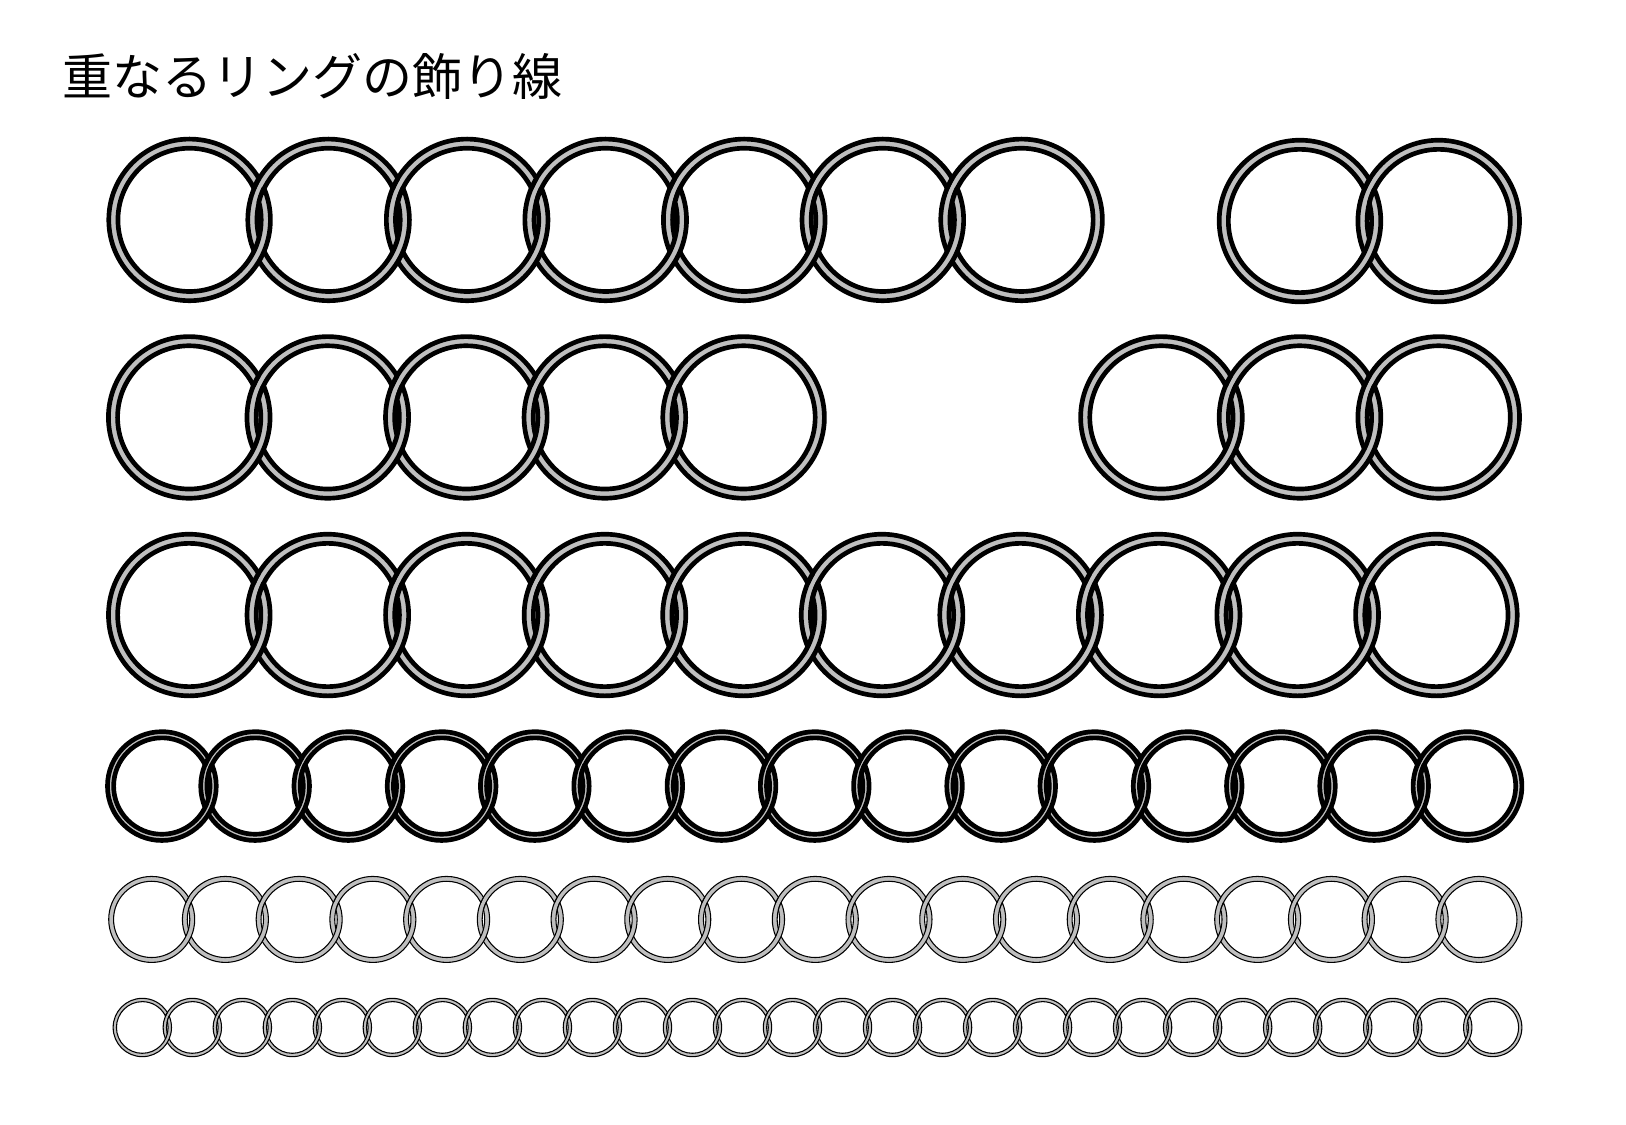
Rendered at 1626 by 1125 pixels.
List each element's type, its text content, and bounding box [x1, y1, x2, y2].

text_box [108, 876, 1522, 963]
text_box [108, 336, 825, 499]
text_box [1219, 140, 1520, 302]
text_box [108, 534, 1518, 696]
text_box 重なるリングの飾り線 [47, 38, 578, 113]
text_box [1080, 336, 1520, 499]
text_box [108, 139, 1103, 301]
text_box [107, 731, 1522, 841]
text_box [113, 998, 1522, 1057]
